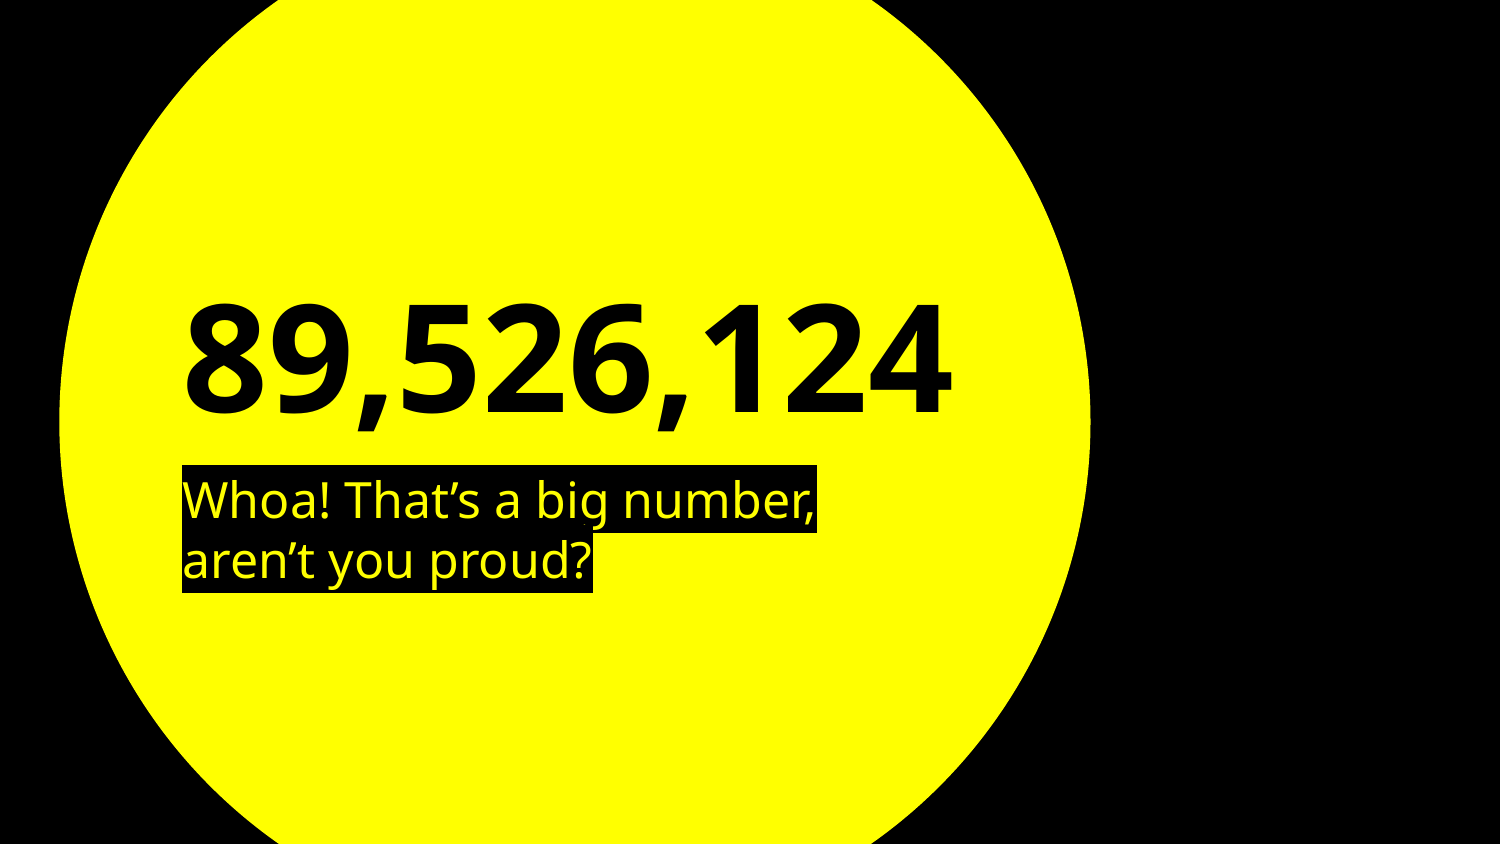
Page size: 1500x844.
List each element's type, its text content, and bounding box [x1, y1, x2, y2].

subtitle Whoa! That’s a big number, aren’t you proud? [167, 453, 838, 583]
title 89,526,124 [167, 247, 988, 438]
